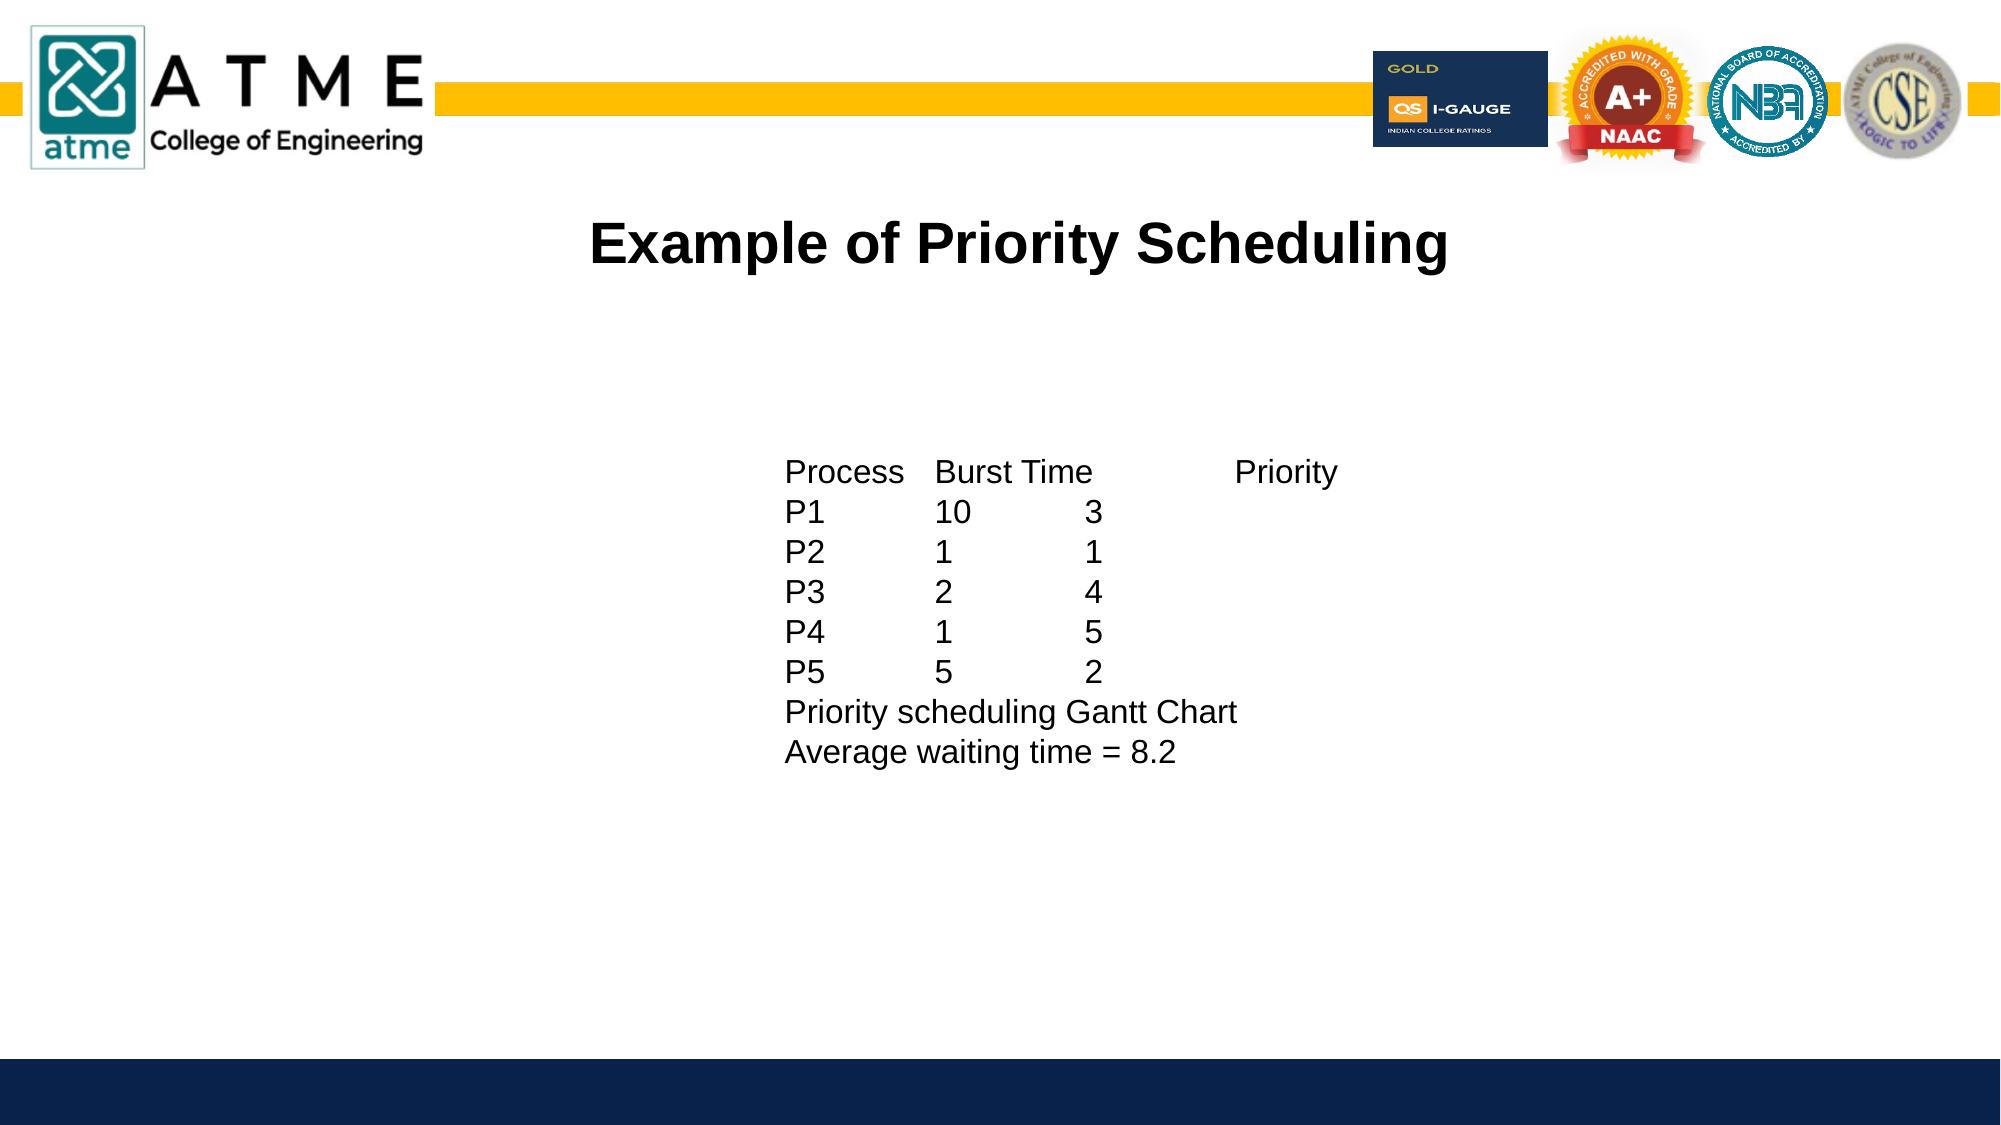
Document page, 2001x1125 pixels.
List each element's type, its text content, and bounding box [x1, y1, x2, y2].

text_box Process Burst Time Priority P1 10 3 P2 1 1 P3 2 4 P4 1 5 P5 5 2 Priority scheduling Gantt Chart Average waiting time = 8.2 [769, 443, 1354, 778]
picture [1373, 20, 1828, 180]
picture [1840, 26, 1968, 176]
picture [22, 15, 435, 178]
text_box Example of Priority Scheduling [574, 197, 1466, 282]
picture [0, 1059, 2001, 1125]
